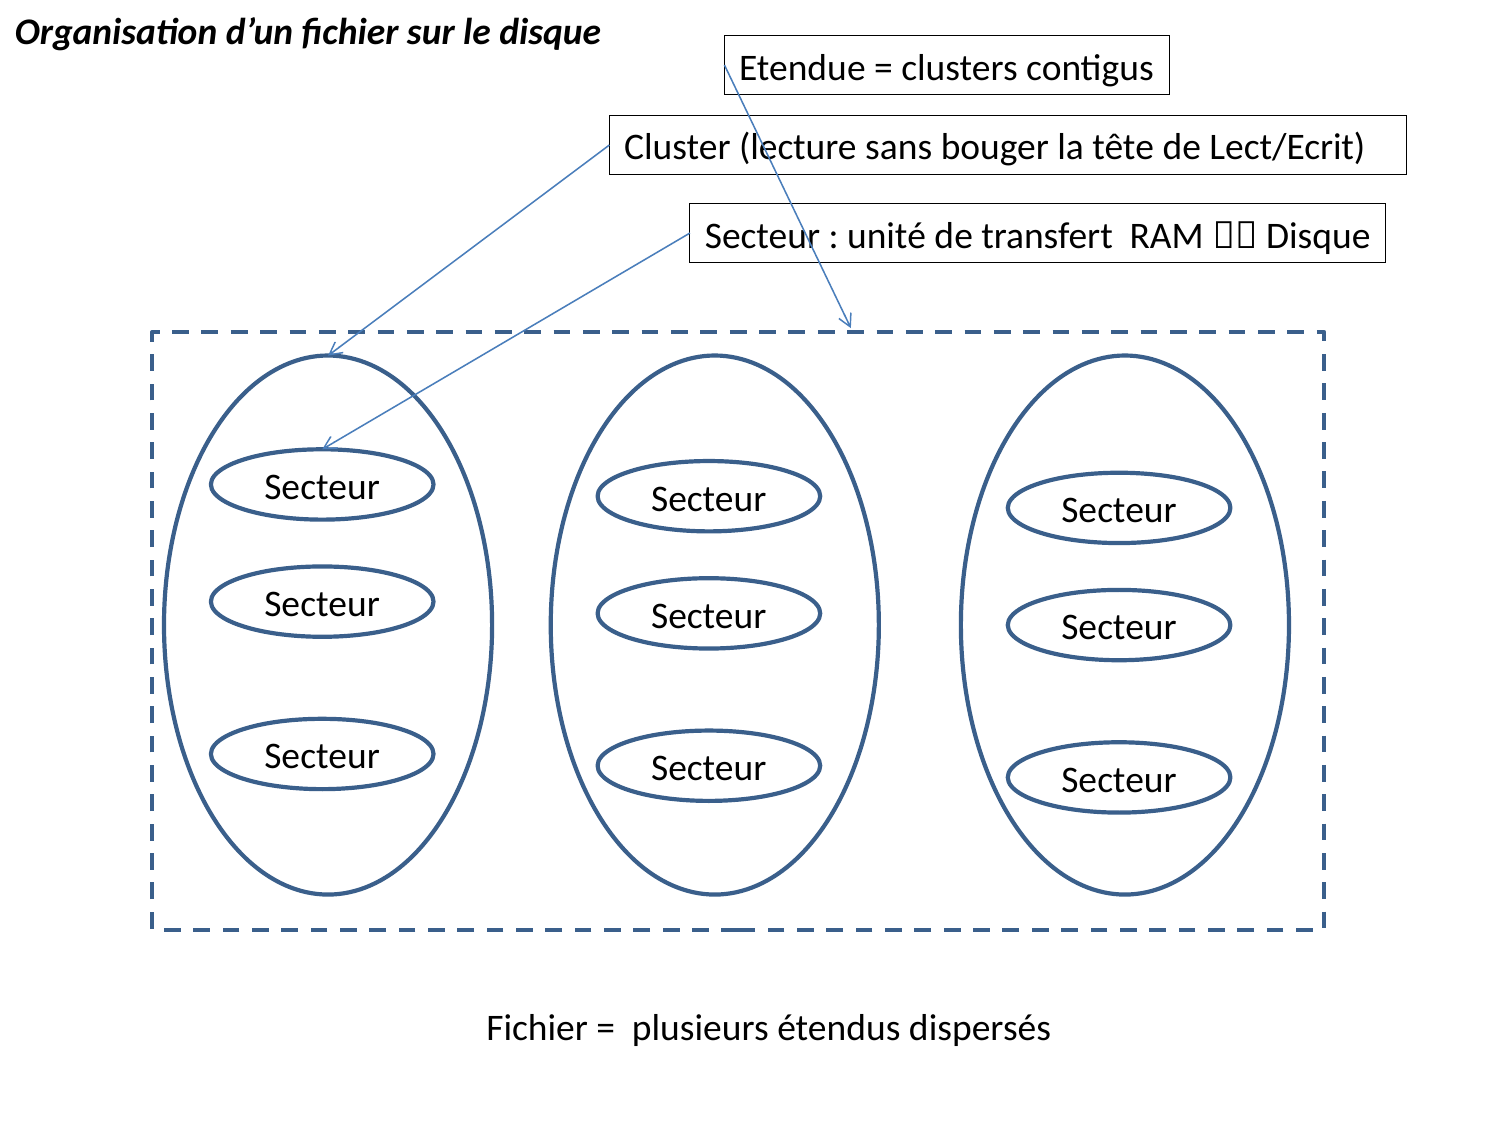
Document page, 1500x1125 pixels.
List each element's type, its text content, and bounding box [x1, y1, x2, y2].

text_box Fichier = plusieurs étendus dispersés [471, 996, 1067, 1056]
text_box [161, 354, 495, 897]
text_box Secteur [595, 728, 823, 804]
text_box [958, 353, 1292, 897]
text_box Secteur [595, 576, 823, 651]
text_box Organisation d’un fichier sur le disque [0, 0, 703, 60]
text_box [721, 65, 852, 329]
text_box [327, 145, 610, 356]
text_box [548, 353, 881, 897]
text_box [150, 330, 1326, 932]
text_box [321, 233, 670, 450]
text_box Cluster (lecture sans bouger la tête de Lect/Ecrit) [856, 115, 1407, 175]
text_box Secteur : unité de transfert RAM  Disque [856, 203, 1386, 263]
text_box Etendue = clusters contigus [724, 35, 1170, 95]
text_box Secteur [1005, 740, 1233, 815]
text_box Secteur [1005, 587, 1233, 663]
text_box Secteur [595, 458, 823, 534]
text_box Secteur [208, 716, 436, 792]
text_box Secteur [208, 447, 436, 522]
text_box Secteur [208, 564, 436, 639]
text_box Secteur : unité de transfert RAM  Disque [689, 203, 716, 263]
text_box Cluster (lecture sans bouger la tête de Lect/Ecrit) [609, 115, 716, 175]
text_box Secteur [1005, 470, 1233, 546]
